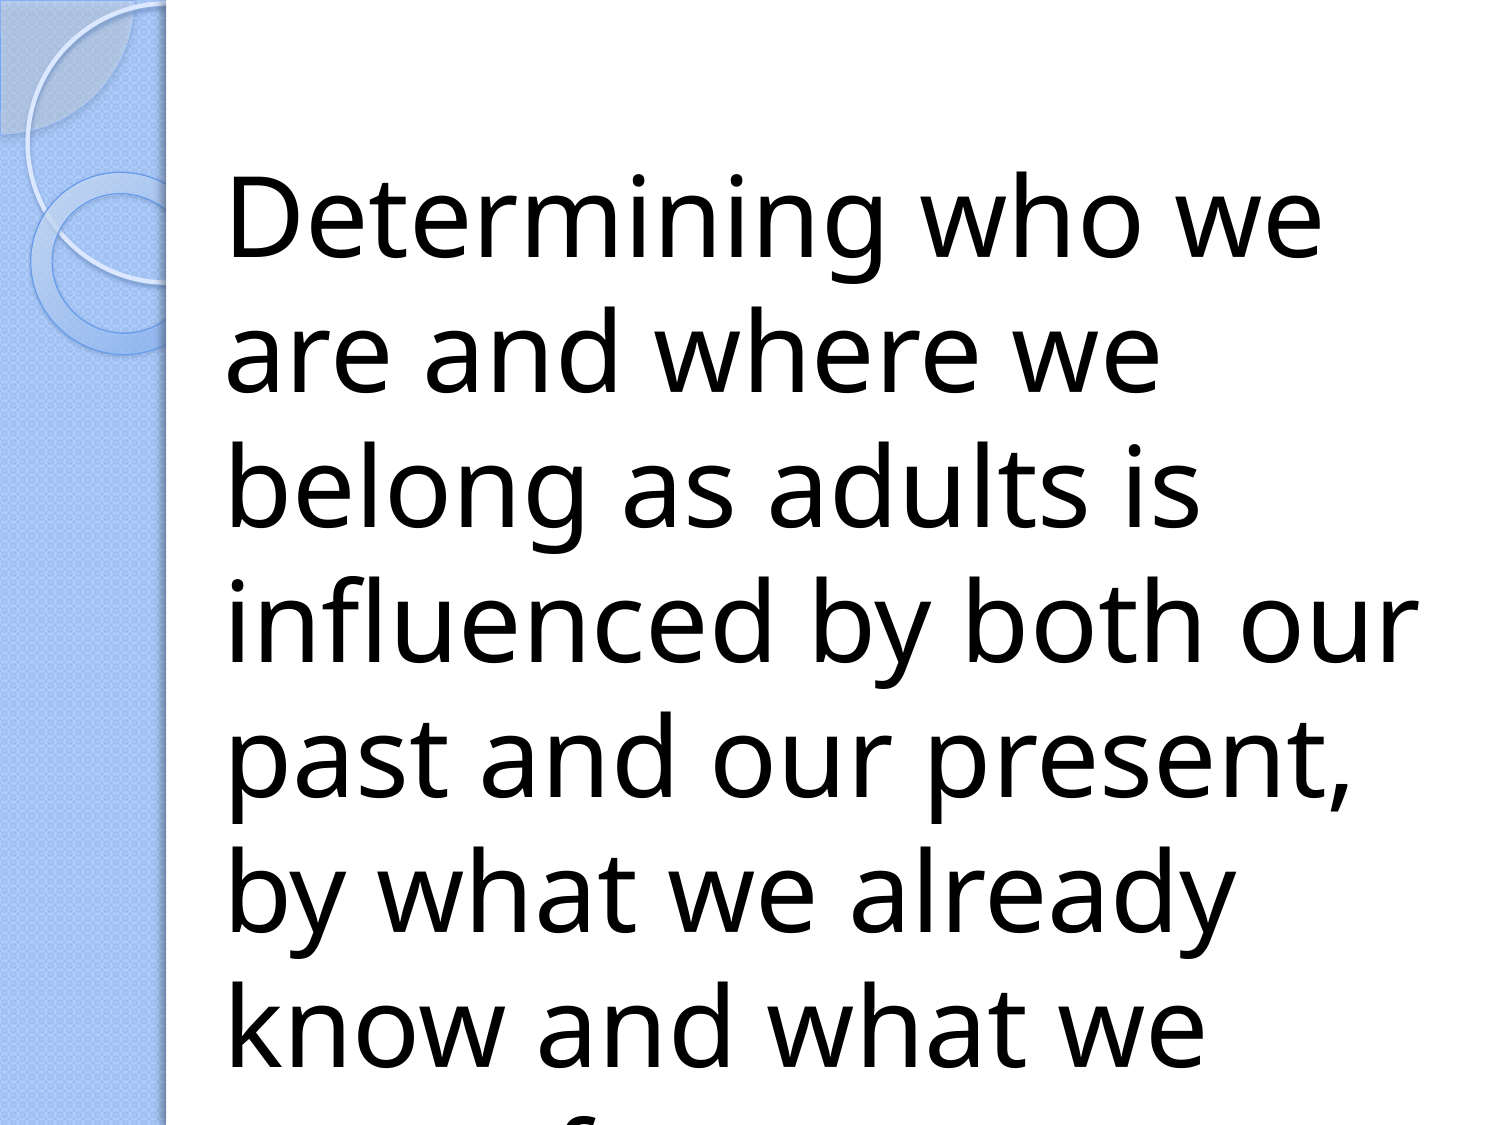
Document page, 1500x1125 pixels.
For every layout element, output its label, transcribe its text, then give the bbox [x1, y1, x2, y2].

list Determining who we are and where we belong as adults is influenced by both our past and our present, by what we already know and what we yearn for. [194, 137, 1466, 1025]
